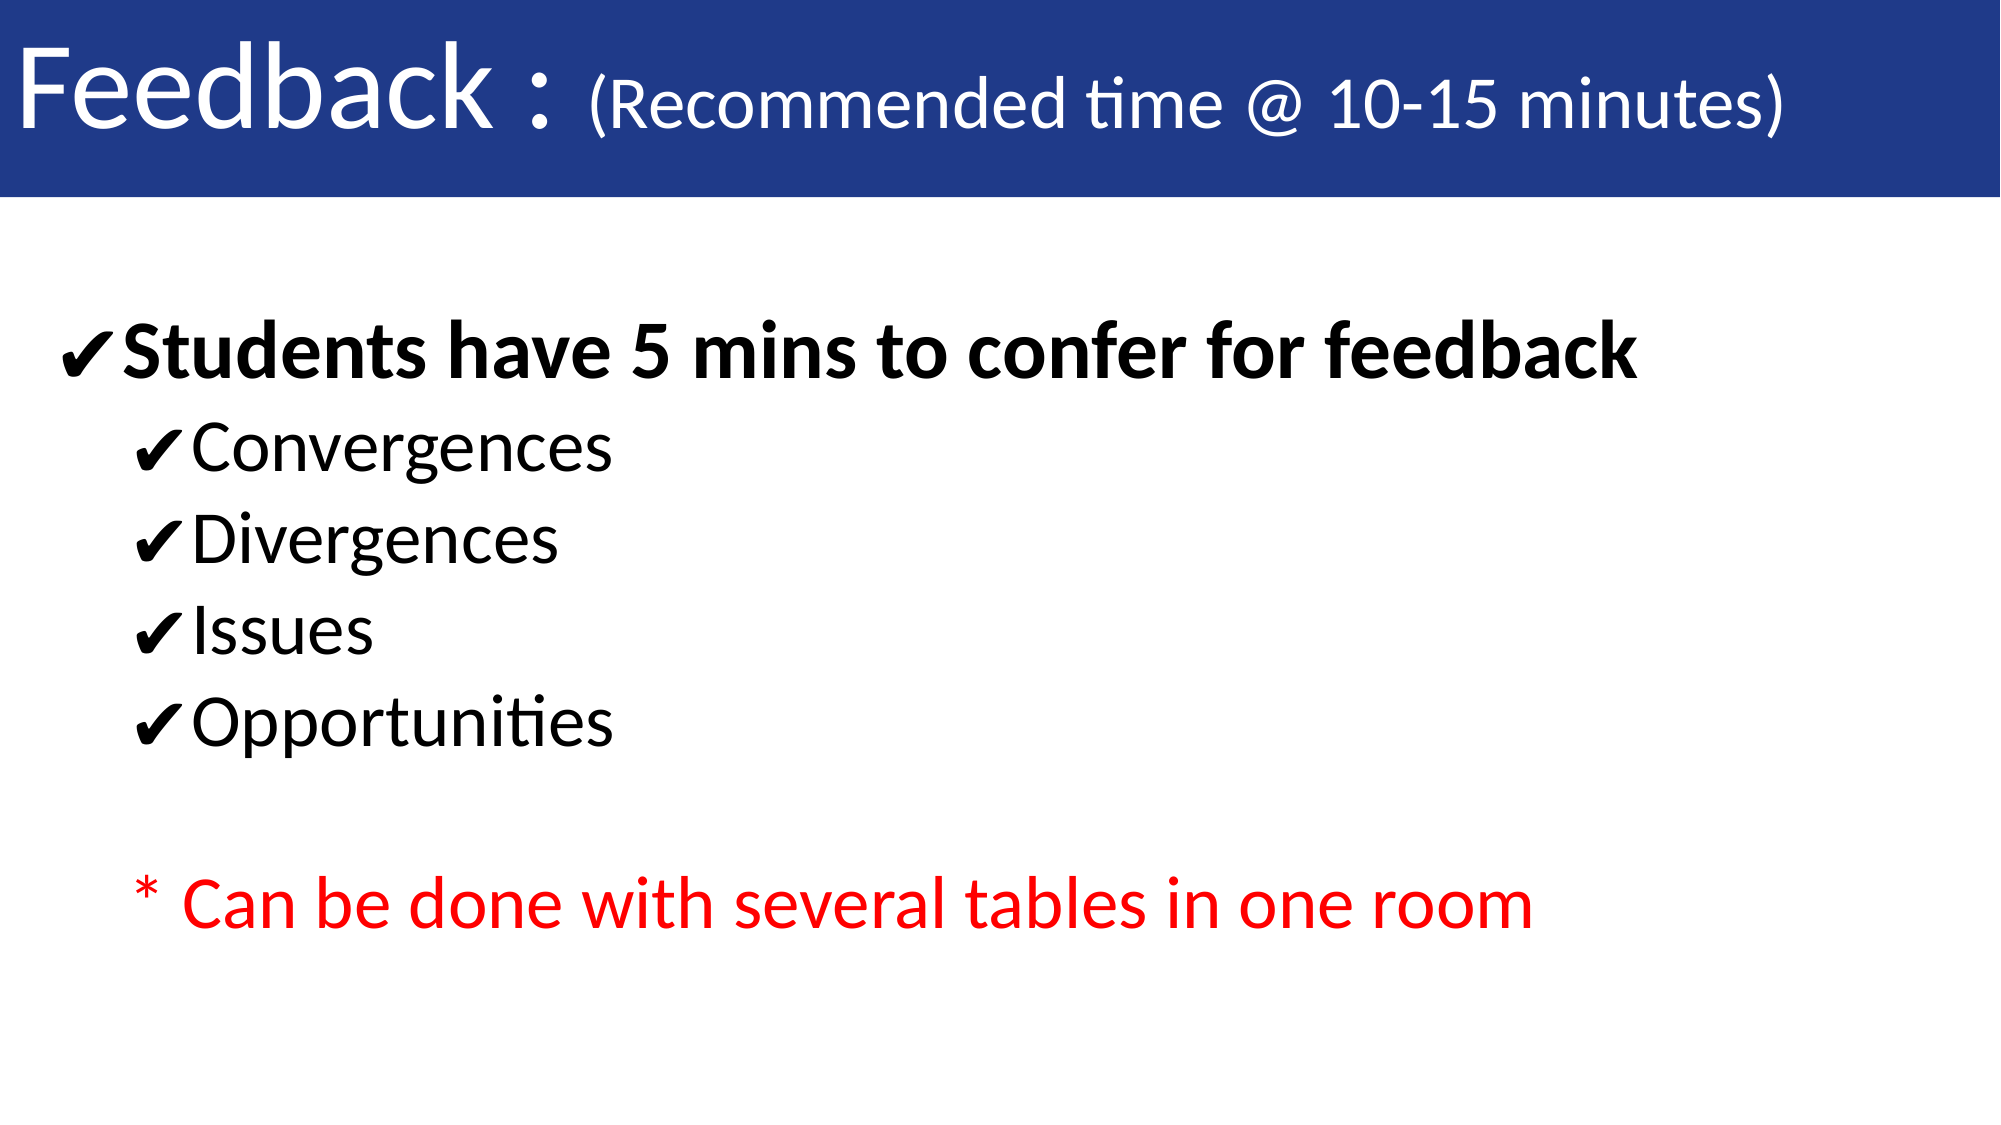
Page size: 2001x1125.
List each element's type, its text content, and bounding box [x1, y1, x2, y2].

list Students have 5 mins to confer for feedback Convergences Divergences Issues Opportunities * Can be done with several tables in one room [38, 299, 1895, 1014]
title Feedback : (Recommended time @ 10-15 minutes) [0, 0, 2000, 198]
